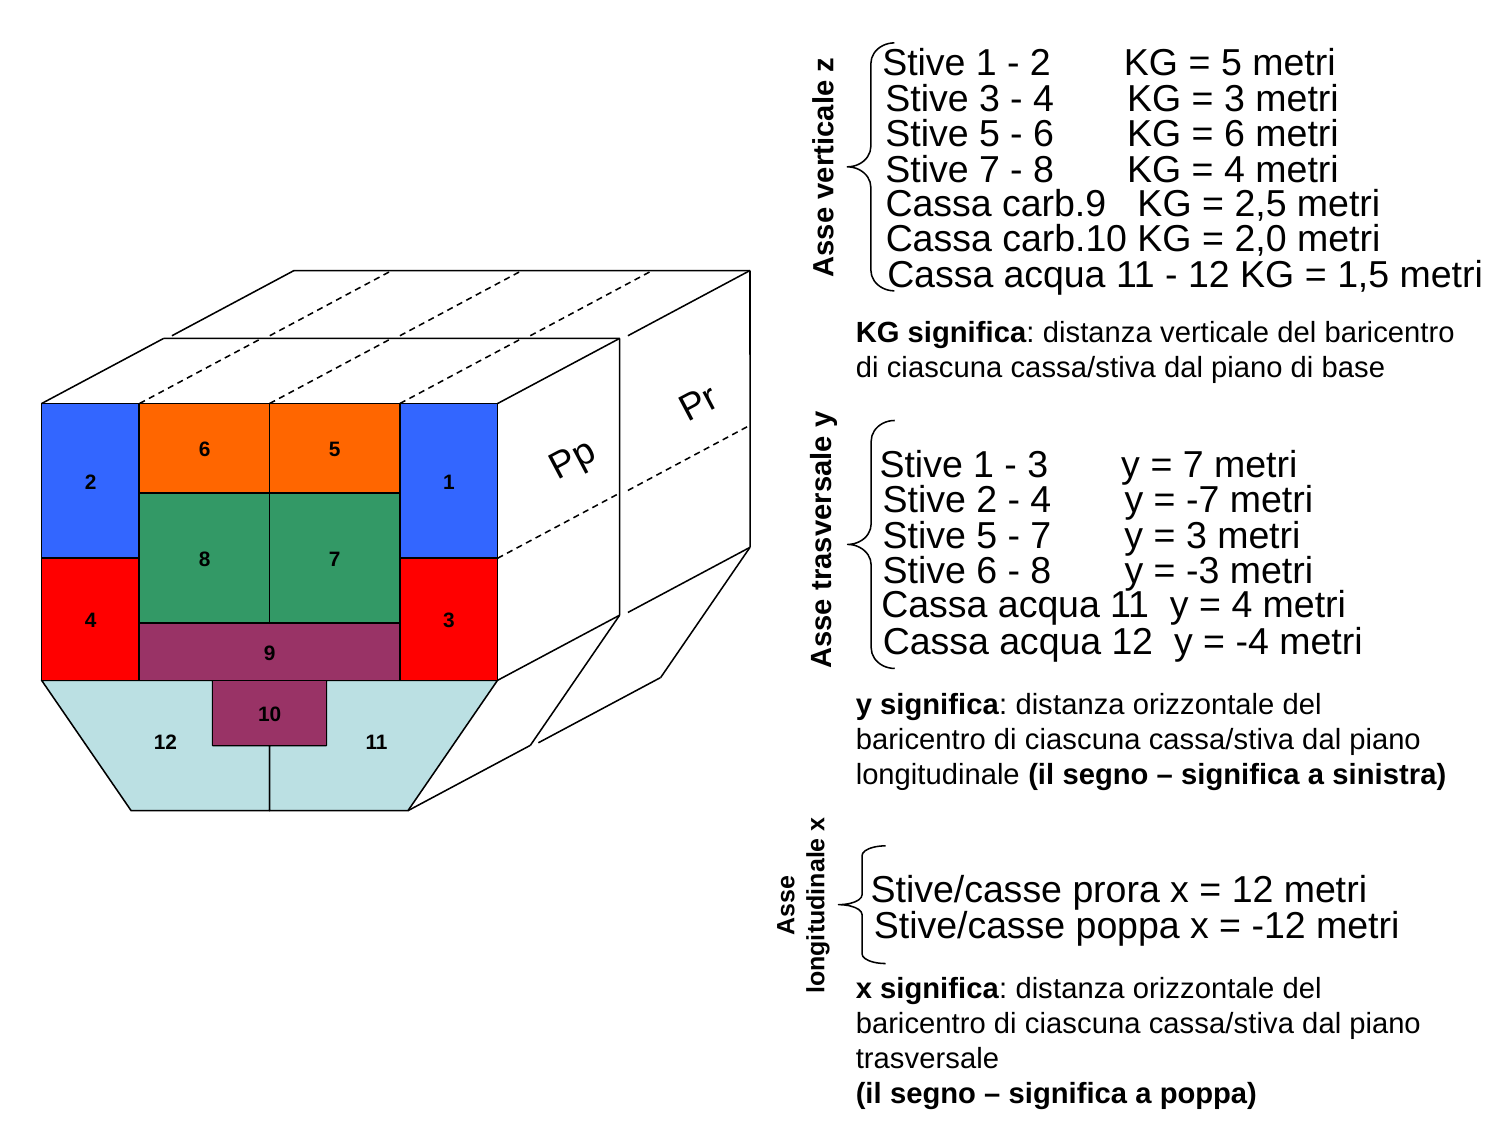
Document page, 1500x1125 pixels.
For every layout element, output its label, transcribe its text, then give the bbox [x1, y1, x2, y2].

text_box Stive 1 - 3 y = 7 metri [864, 432, 1313, 493]
text_box Stive/casse prora x = 12 metri [855, 857, 1383, 918]
text_box [847, 42, 895, 291]
text_box Cassa acqua 11 y = 4 metri [866, 573, 1362, 633]
text_box Stive 6 - 8 y = -3 metri [867, 538, 1329, 573]
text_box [41, 270, 750, 811]
text_box Stive 1 - 2 KG = 5 metri [867, 30, 1352, 91]
text_box Cassa carb.10 KG = 2,0 metri [895, 206, 1396, 242]
text_box Asse trasversale y [794, 396, 845, 684]
text_box [847, 535, 867, 554]
text_box KG significa: distanza verticale del baricentro di ciascuna cassa/stiva dal piano di base [841, 305, 1471, 391]
text_box Stive 7 - 8 KG = 4 metri [895, 137, 1355, 171]
text_box [862, 953, 886, 962]
text_box y significa: distanza orizzontale del baricentro di ciascuna cassa/stiva dal piano longitudinale (il segno – significa a sinistra) [841, 678, 1471, 798]
text_box Stive/casse poppa x = -12 metri [859, 893, 1415, 953]
text_box Stive 3 - 4 KG = 3 metri [895, 66, 1355, 101]
text_box Stive 5 - 6 KG = 6 metri [895, 101, 1355, 137]
text_box Asse longitudinale x [761, 798, 837, 1012]
text_box Cassa carb.9 KG = 2,5 metri [895, 171, 1396, 206]
text_box [838, 901, 855, 908]
text_box x significa: distanza orizzontale del baricentro di ciascuna cassa/stiva dal piano trasversale (il segno – significa a poppa) [841, 962, 1471, 1117]
text_box [862, 845, 886, 857]
text_box Asse verticale z [796, 42, 847, 292]
text_box Stive 5 - 7 y = 3 metri [867, 503, 1316, 538]
text_box [873, 420, 895, 432]
text_box Cassa acqua 12 y = -4 metri [868, 609, 1378, 670]
text_box Stive 2 - 4 y = -7 metri [867, 467, 1329, 528]
text_box Cassa acqua 11 - 12 KG = 1,5 metri [872, 242, 1499, 303]
